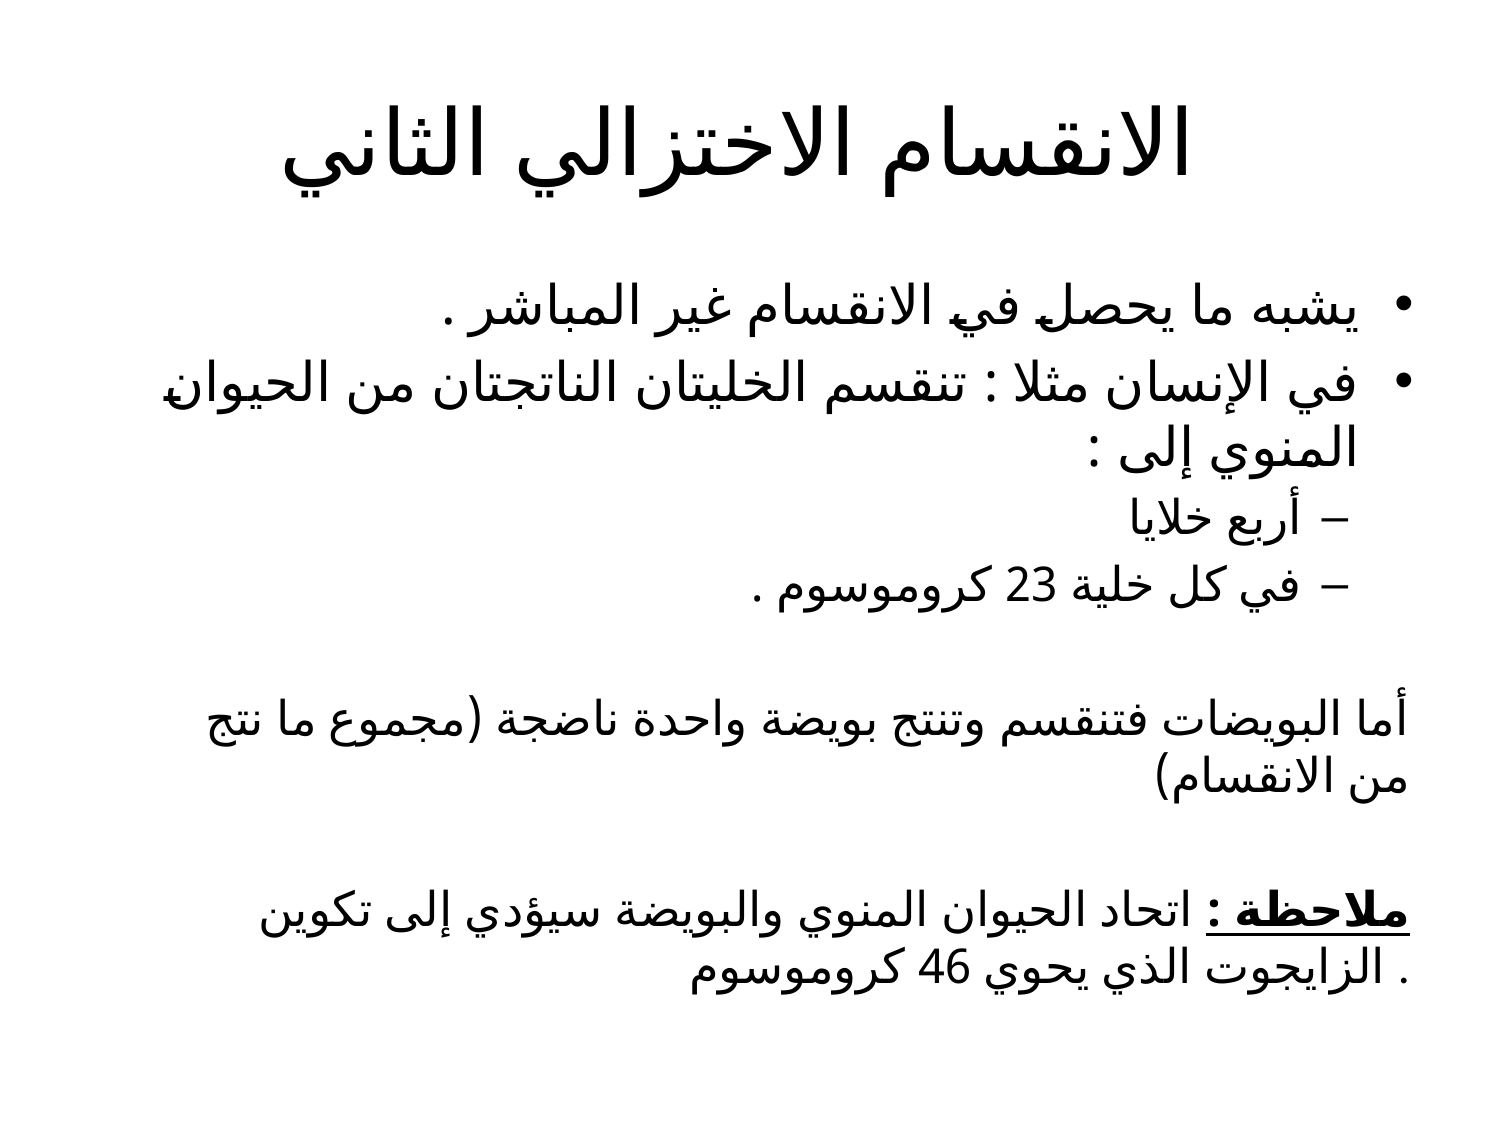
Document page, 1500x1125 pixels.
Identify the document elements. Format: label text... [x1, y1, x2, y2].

title الانقسام الاختزالي الثاني [75, 45, 1425, 233]
list يشبه ما يحصل في الانقسام غير المباشر . في الإنسان مثلا : تنقسم الخليتان الناتجتان من الحيوان المنوي إلى : أربع خلايا في كل خلية 23 كروموسوم . أما البويضات فتنقسم وتنتج بويضة واحدة ناضجة (مجموع ما نتج من الانقسام) ملاحظة : اتحاد الحيوان المنوي والبويضة سيؤدي إلى تكوين الزايجوت الذي يحوي 46 كروموسوم . [75, 262, 1425, 1005]
